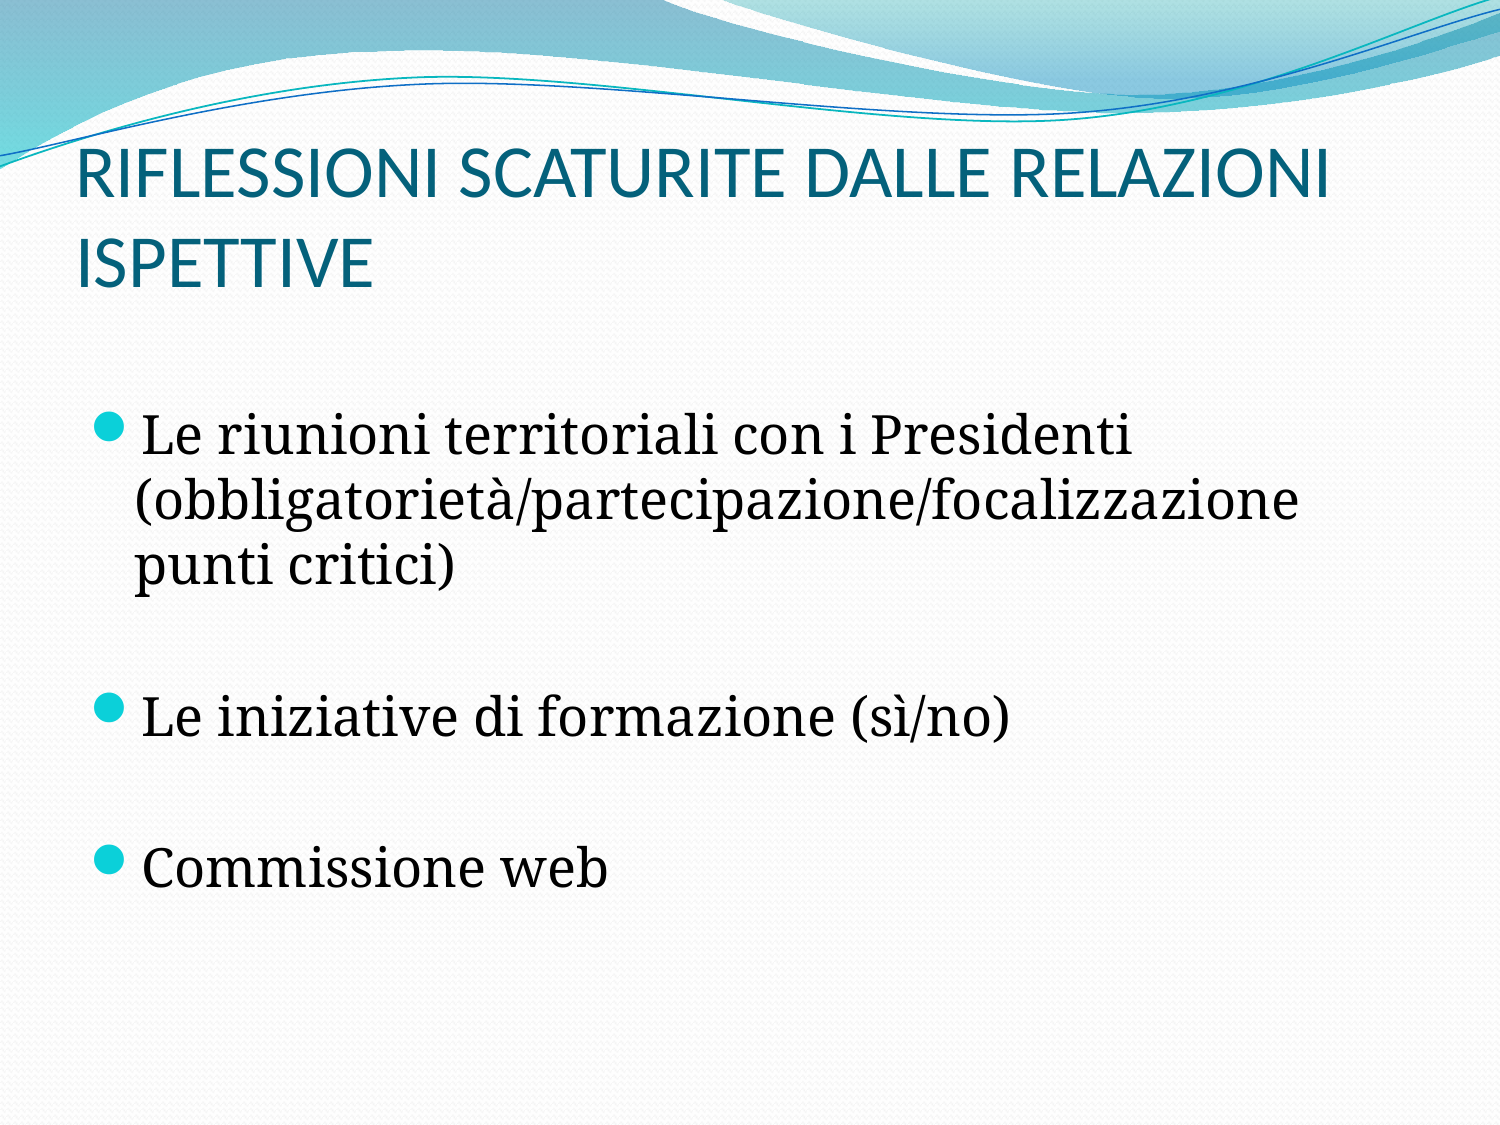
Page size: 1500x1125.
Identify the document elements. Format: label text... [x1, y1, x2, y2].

list Le riunioni territoriali con i Presidenti (obbligatorietà/partecipazione/focalizzazione punti critici) Le iniziative di formazione (sì/no) Commissione web [75, 317, 1425, 1038]
title RIFLESSIONI SCATURITE DALLE RELAZIONI ISPETTIVE [75, 115, 1425, 303]
